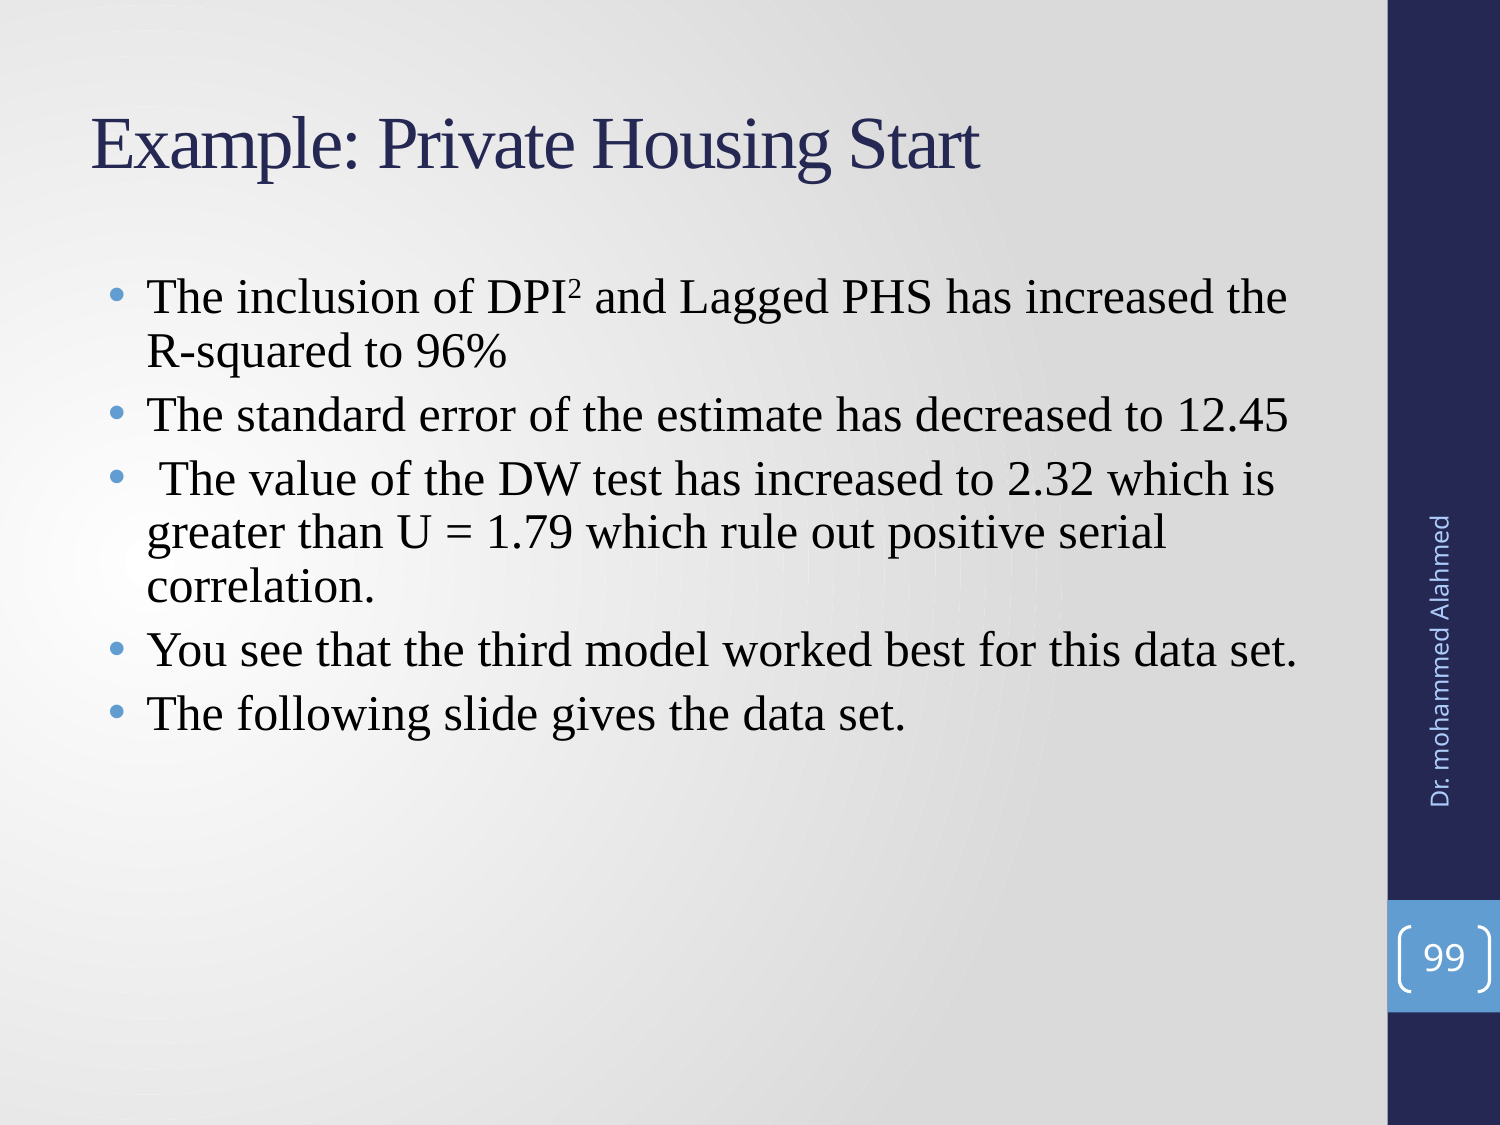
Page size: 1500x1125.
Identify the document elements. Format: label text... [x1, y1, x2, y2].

list The inclusion of DPI2 and Lagged PHS has increased the R-squared to 96% The standard error of the estimate has decreased to 12.45 The value of the DW test has increased to 2.32 which is greater than U = 1.79 which rule out positive serial correlation. You see that the third model worked best for this data set. The following slide gives the data set. [75, 262, 1325, 863]
slide_number 99 [1397, 925, 1492, 994]
title Example: Private Housing Start [75, 45, 1325, 233]
footer Dr. mohammed Alahmed [1408, 500, 1469, 889]
